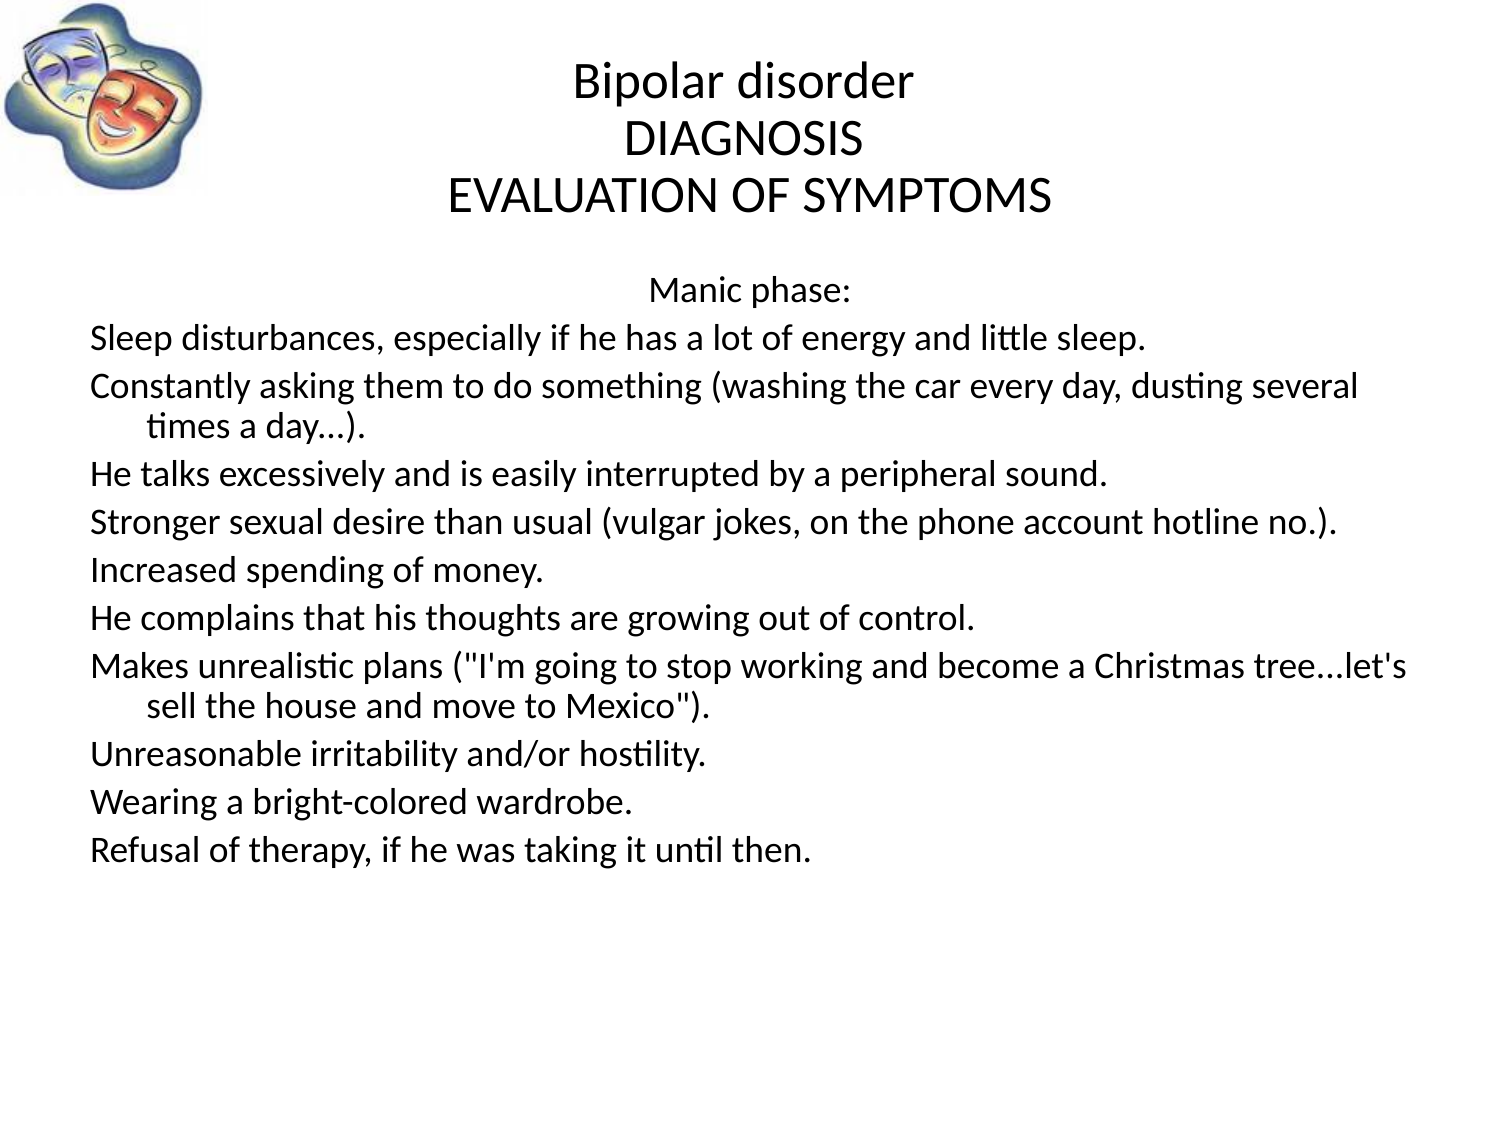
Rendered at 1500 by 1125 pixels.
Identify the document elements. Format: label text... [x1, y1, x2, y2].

picture [0, 0, 209, 196]
list Manic phase: Sleep disturbances, especially if he has a lot of energy and little sleep. Constantly asking them to do something (washing the car every day, dusting several times a day...). He talks excessively and is easily interrupted by a peripheral sound. Stronger sexual desire than usual (vulgar jokes, on the phone account hotline no.). Increased spending of money. He complains that his thoughts are growing out of control. Makes unrealistic plans ("I'm going to stop working and become a Christmas tree...let's sell the house and move to Mexico"). Unreasonable irritability and/or hostility. Wearing a bright-colored wardrobe. Refusal of therapy, if he was taking it until then. [74, 262, 1426, 1006]
title Bipolar disorder DIAGNOSIS EVALUATION OF SYMPTOMS [74, 44, 1426, 233]
